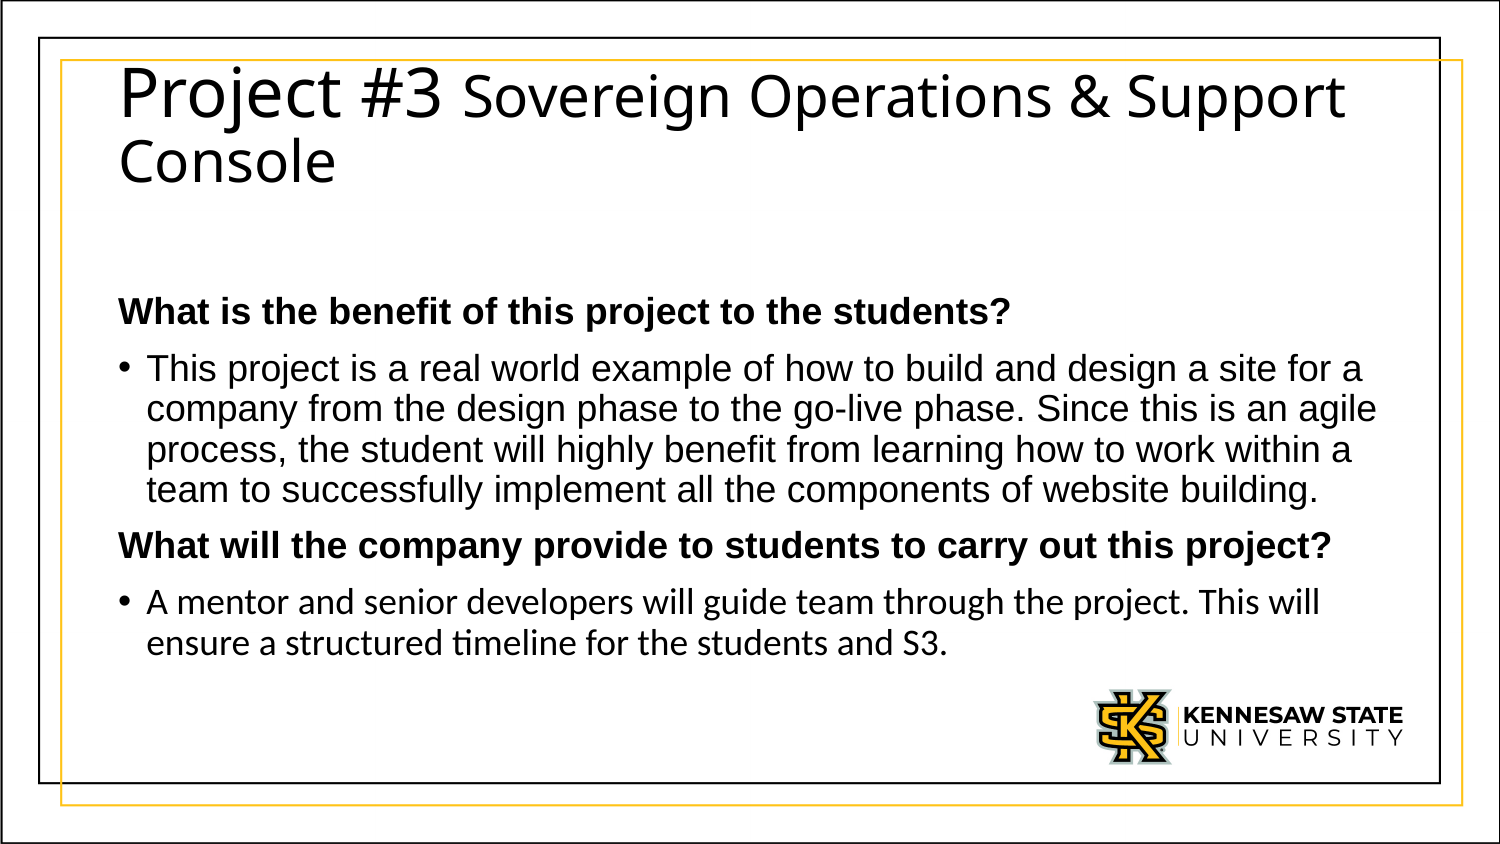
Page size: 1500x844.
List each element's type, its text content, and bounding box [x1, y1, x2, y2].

title Project #3 Sovereign Operations & Support Console [103, 44, 1397, 208]
picture [0, 0, 1500, 844]
list What is the benefit of this project to the students? This project is a real world example of how to build and design a site for a company from the design phase to the go-live phase. Since this is an agile process, the student will highly benefit from learning how to work within a team to successfully implement all the components of website building. What will the company provide to students to carry out this project? A mentor and senior developers will guide team through the project. This will ensure a structured timeline for the students and S3. [103, 224, 1397, 760]
